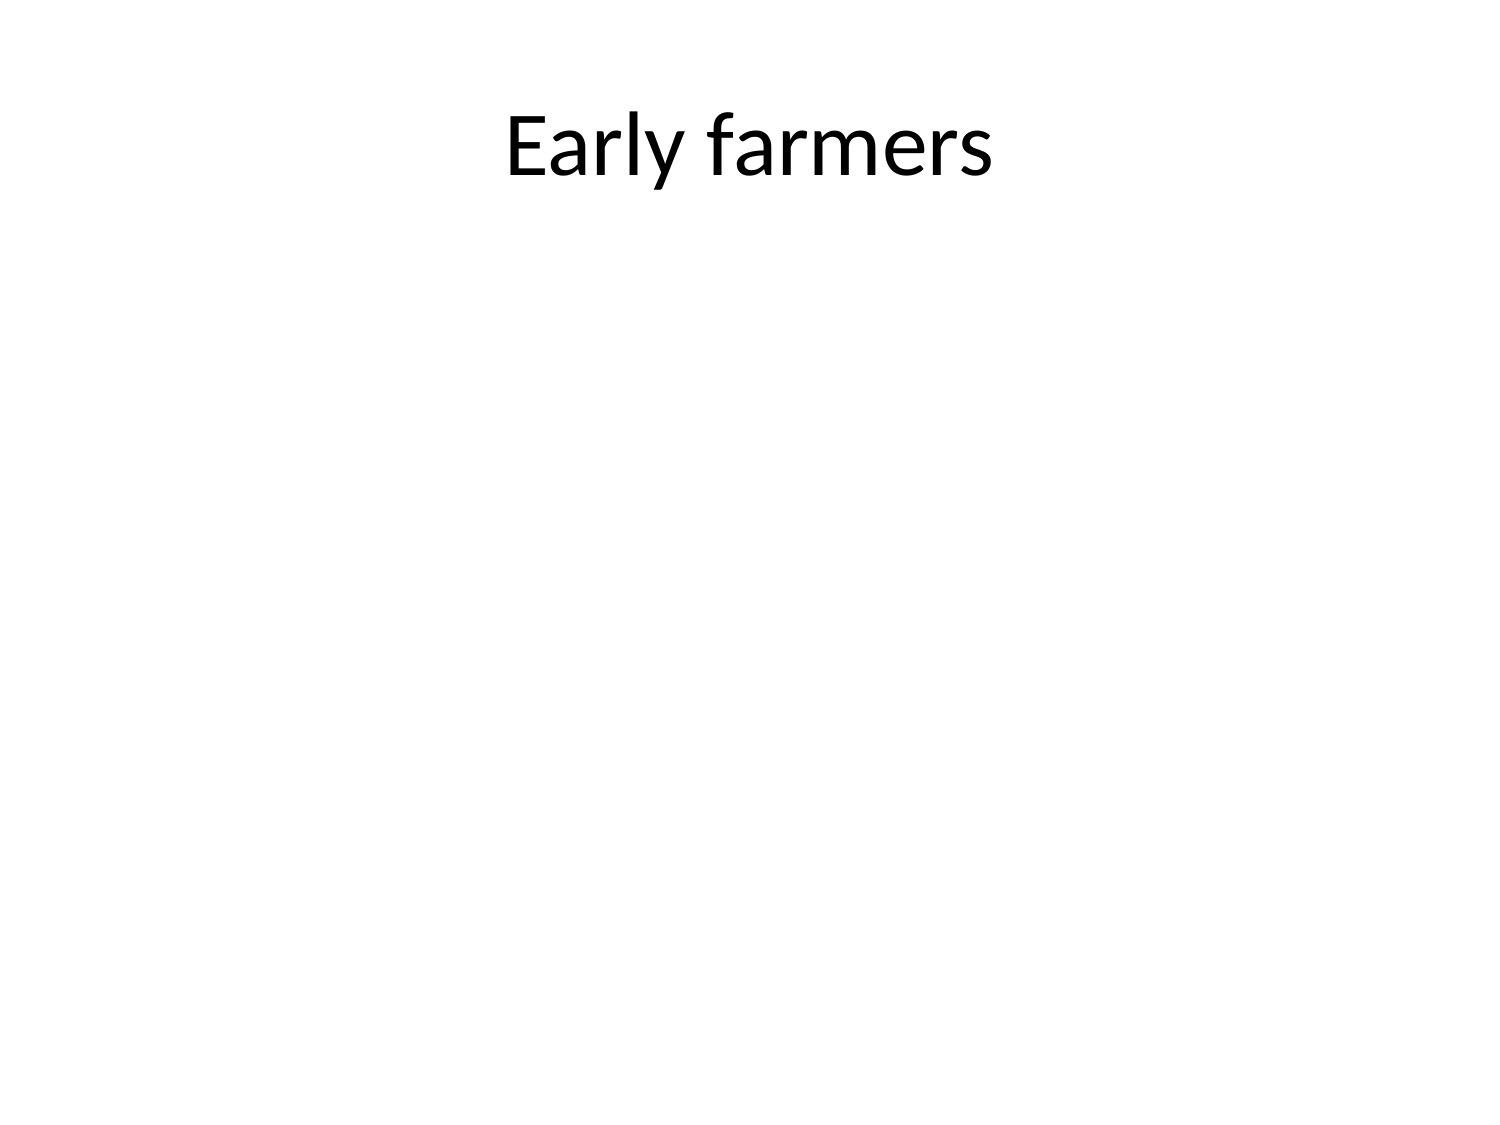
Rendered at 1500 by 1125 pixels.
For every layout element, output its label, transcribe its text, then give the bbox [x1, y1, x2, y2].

title Early farmers [75, 45, 1425, 233]
